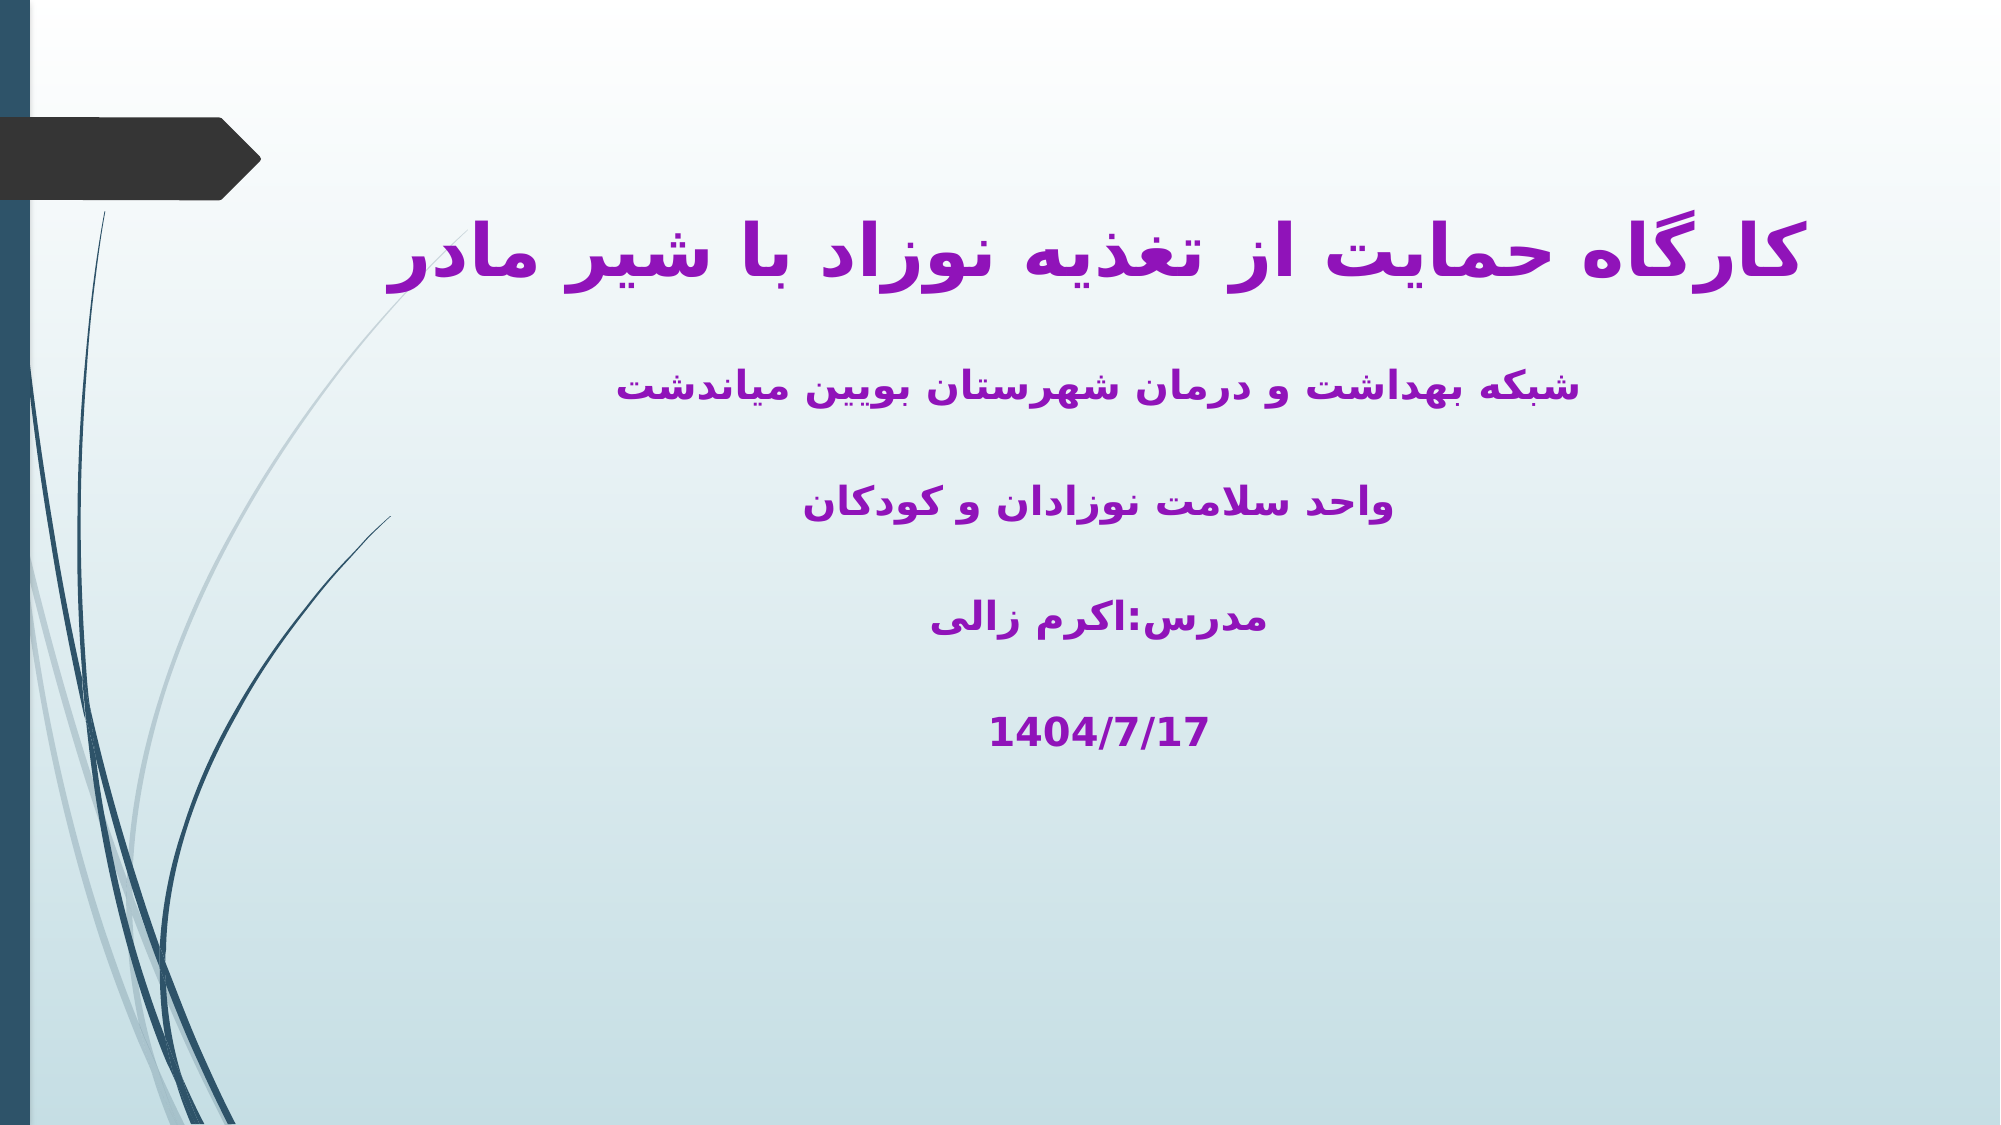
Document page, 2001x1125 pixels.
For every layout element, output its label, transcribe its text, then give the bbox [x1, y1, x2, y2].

list کارگاه حمایت از تغذیه نوزاد با شیر مادر شبکه بهداشت و درمان شهرستان بویین میاندشت واحد سلامت نوزادان و کودکان مدرس:اکرم زالی 1404/7/17 [367, 196, 1831, 817]
